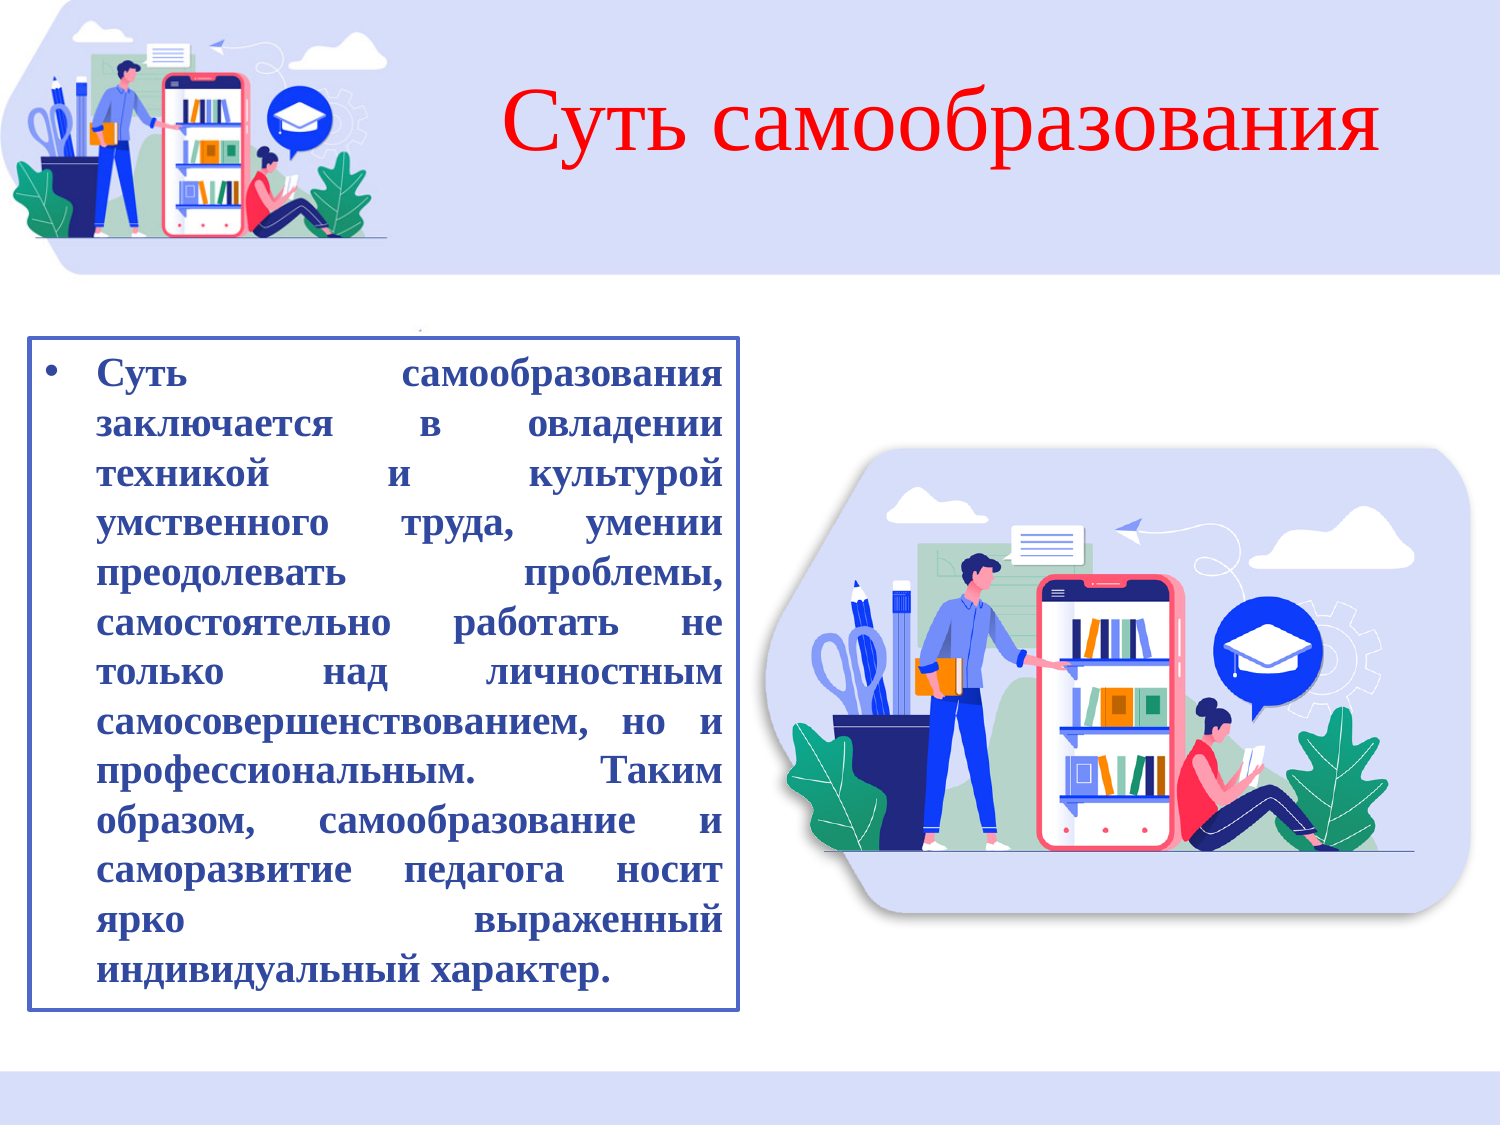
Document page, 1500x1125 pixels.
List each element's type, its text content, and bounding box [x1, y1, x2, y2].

picture [0, 0, 1500, 1125]
list Суть самообразования заключается в овладении техникой и культурой умственного труда, умении преодолевать проблемы, самостоятельно работать не только над личностным самосовершенствованием, но и профессиональным. Таким образом, самообразование и саморазвитие педагога носит ярко выраженный индивидуальный характер. [27, 336, 740, 1012]
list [761, 434, 1471, 918]
title Суть самообразования [383, 19, 1500, 208]
